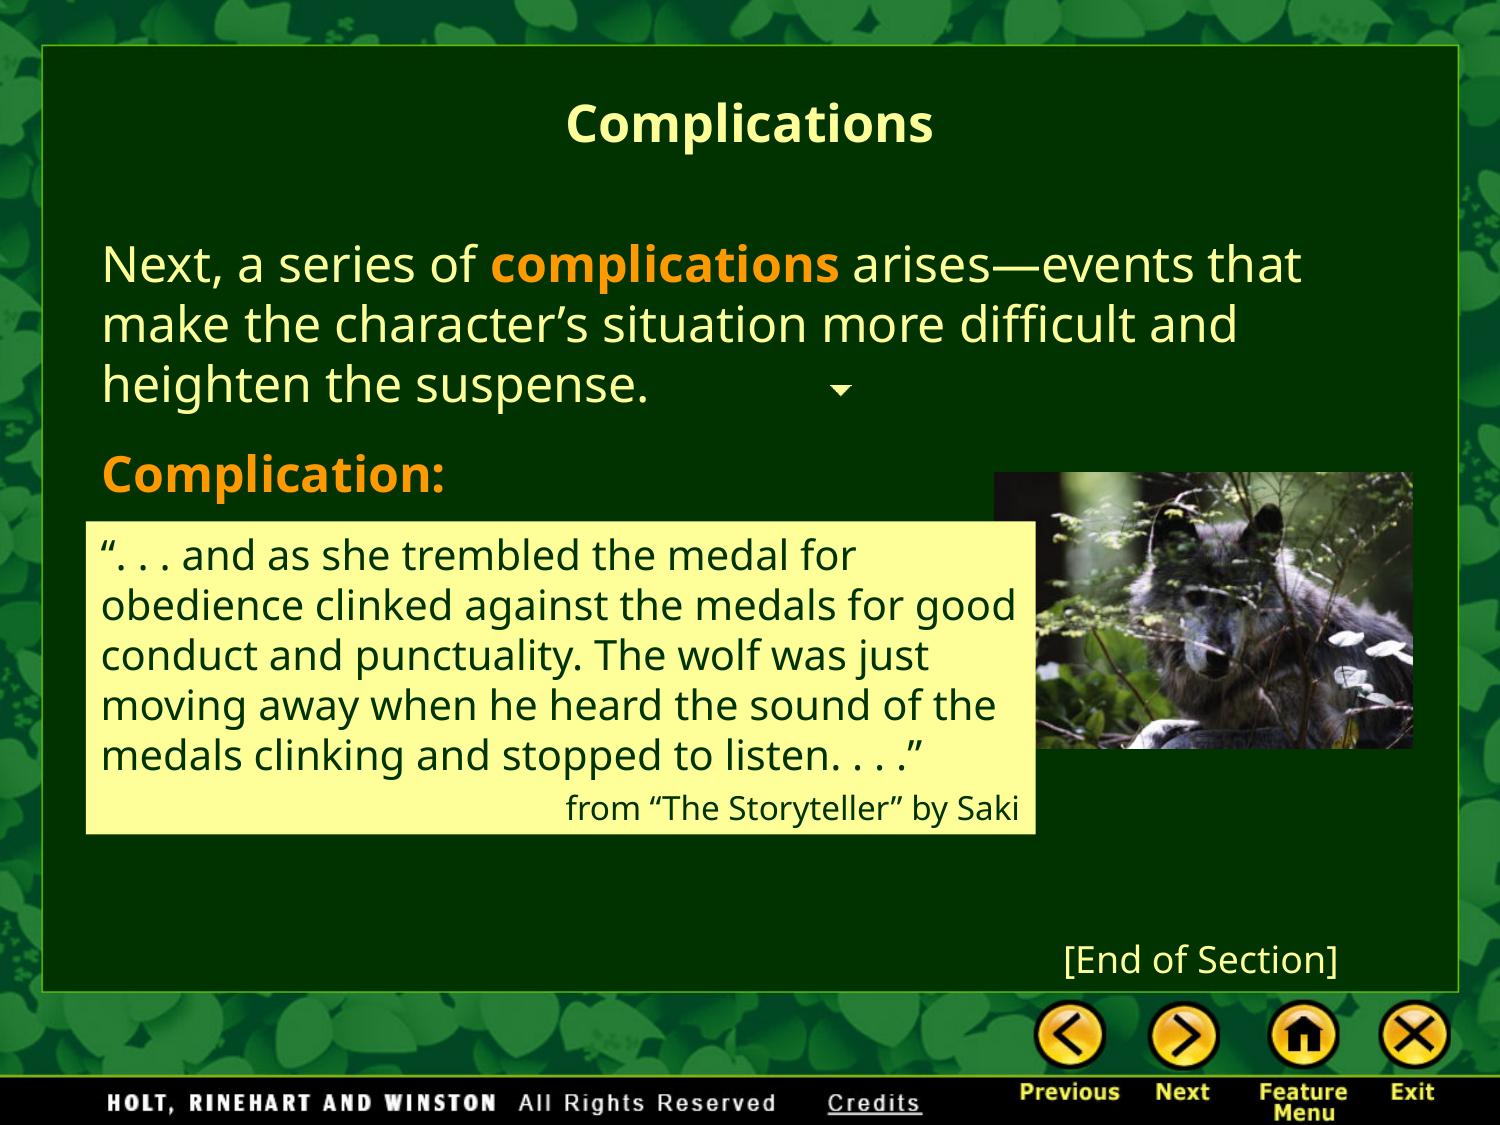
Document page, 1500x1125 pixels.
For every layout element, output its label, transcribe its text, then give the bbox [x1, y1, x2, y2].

text_box Next, a series of complications arises—events that make the character’s situation more difficult and heighten the suspense. [86, 224, 1412, 420]
picture [0, 0, 1500, 1125]
title Complications [87, 56, 1413, 188]
text_box [End of Section] [1048, 929, 1393, 989]
text_box “. . . and as she trembled the medal for obedience clinked against the medals for good conduct and punctuality. The wolf was just moving away when he heard the sound of the medals clinking and stopped to listen. . . .” from “The Storyteller” by Saki [85, 521, 1036, 835]
text_box Complication: [86, 434, 510, 510]
text_box [1012, 989, 1123, 1125]
